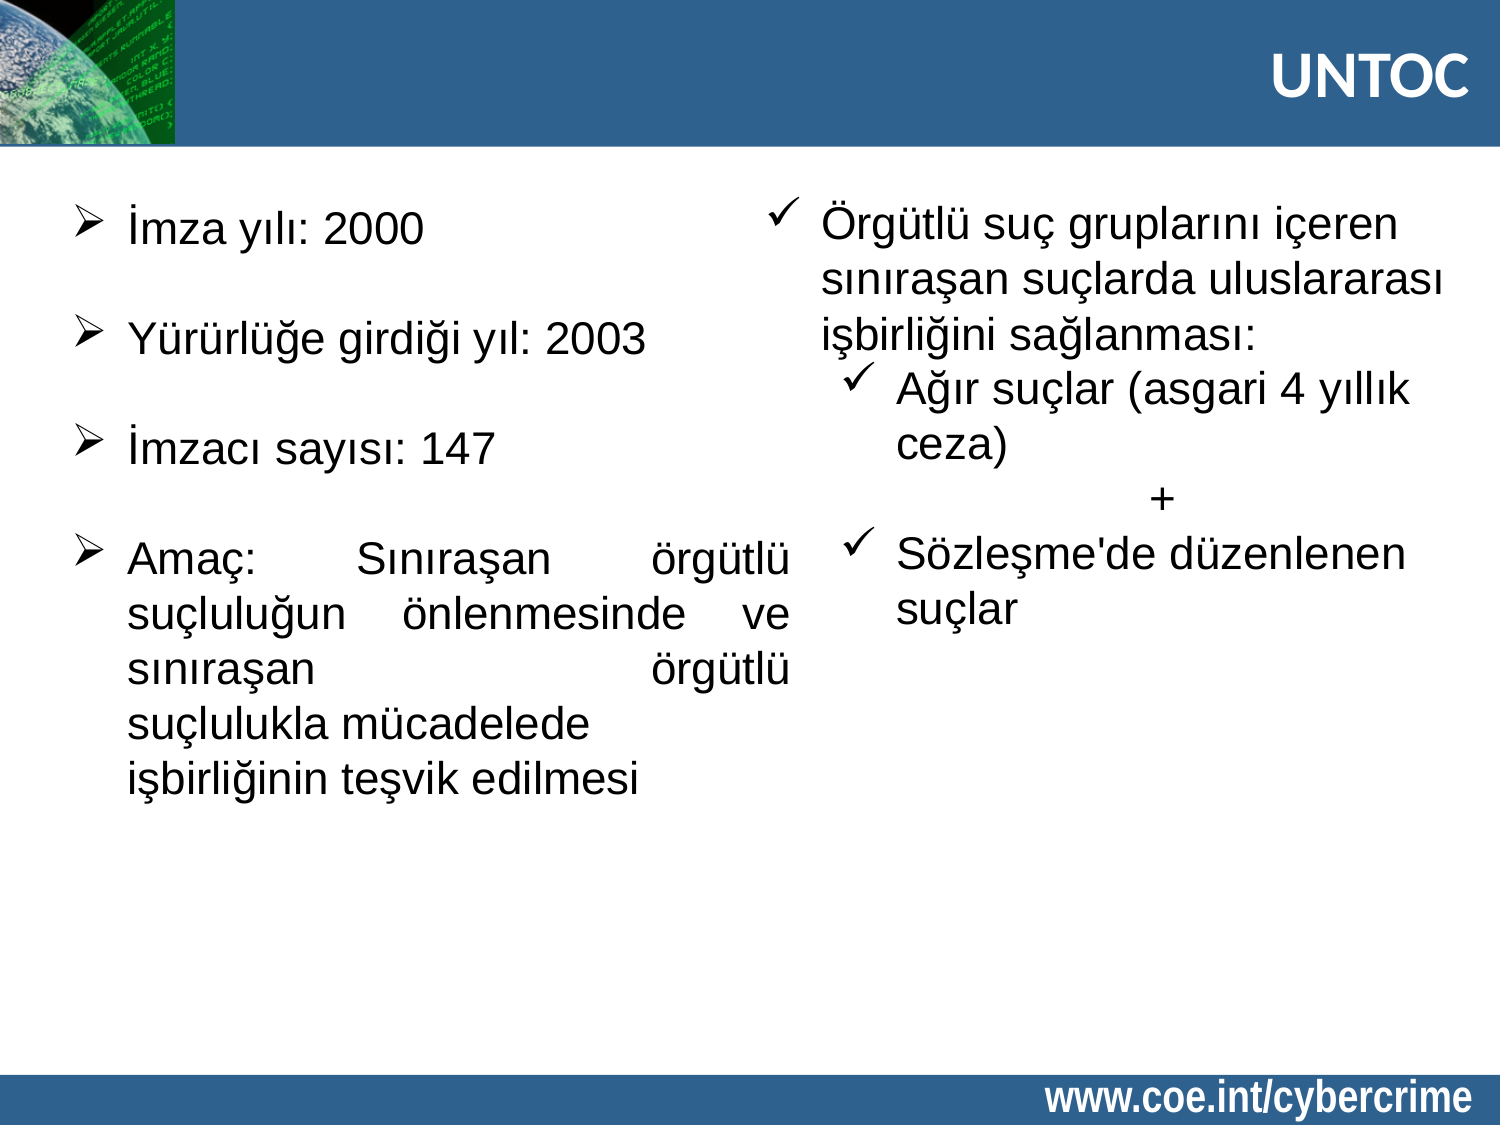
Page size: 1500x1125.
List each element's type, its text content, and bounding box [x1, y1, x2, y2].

text_box Örgütlü suç gruplarını içeren sınıraşan suçlarda uluslararası işbirliğini sağlanması: Ağır suçlar (asgari 4 yıllık ceza) + Sözleşme'de düzenlenen suçlar [749, 186, 1500, 752]
picture [0, 0, 175, 144]
text_box İmza yılı: 2000 Yürürlüğe girdiği yıl: 2003 İmzacı sayısı: 147 Amaç: Sınıraşan örgütlü suçluluğun önlenmesinde ve sınıraşan örgütlü suçlulukla mücadelede işbirliğinin teşvik edilmesi [56, 191, 807, 866]
text_box UNTOC [177, 0, 1500, 149]
text_box [0, 1073, 1030, 1125]
text_box www.coe.int/cybercrime [1030, 1059, 1500, 1125]
